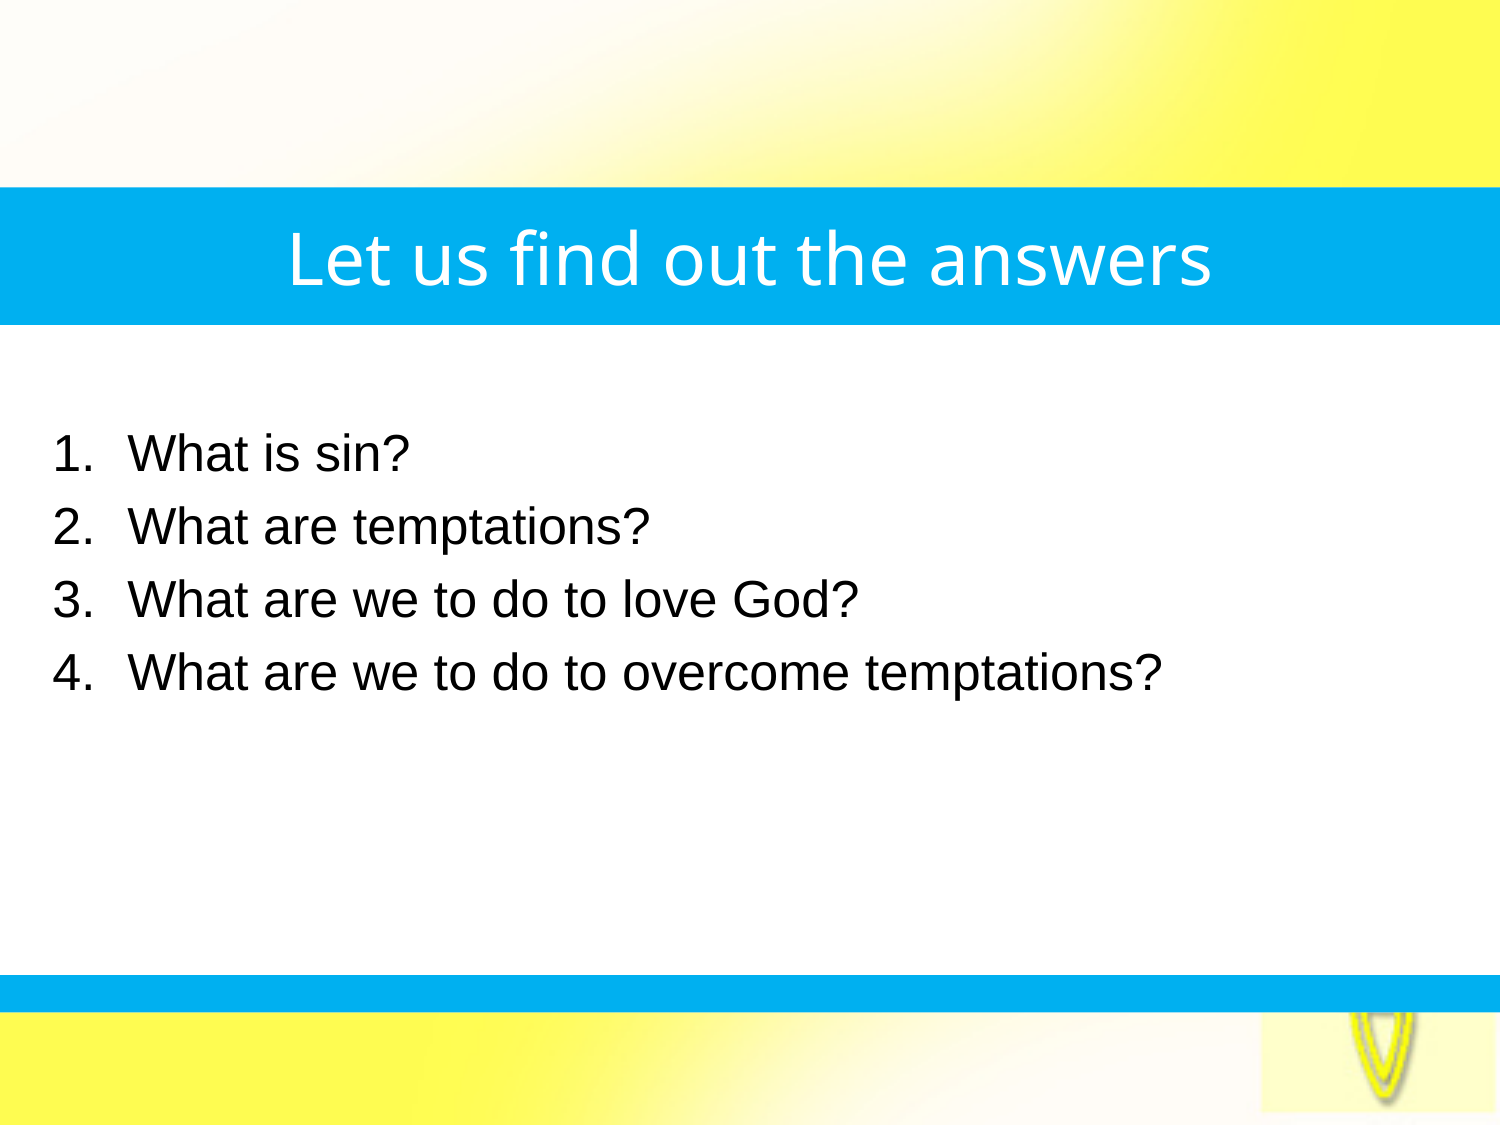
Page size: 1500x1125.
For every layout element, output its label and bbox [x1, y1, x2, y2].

picture [798, 238, 820, 285]
picture [511, 230, 536, 284]
picture [830, 230, 862, 284]
picture [712, 246, 744, 285]
picture [1154, 246, 1175, 284]
picture [1018, 246, 1045, 285]
picture [294, 233, 322, 284]
picture [0, 1013, 1500, 1125]
picture [459, 246, 486, 285]
picture [932, 246, 962, 285]
picture [753, 238, 775, 285]
picture [667, 246, 702, 285]
picture [560, 246, 592, 284]
picture [603, 230, 636, 285]
picture [541, 246, 546, 284]
picture [0, 326, 1500, 974]
picture [329, 246, 361, 285]
picture [873, 246, 905, 285]
picture [976, 246, 1008, 284]
picture [540, 232, 547, 239]
picture [0, 0, 1500, 187]
picture [1182, 246, 1209, 285]
picture [416, 246, 448, 285]
picture [1051, 246, 1104, 284]
picture [1111, 246, 1143, 285]
picture [367, 238, 389, 285]
